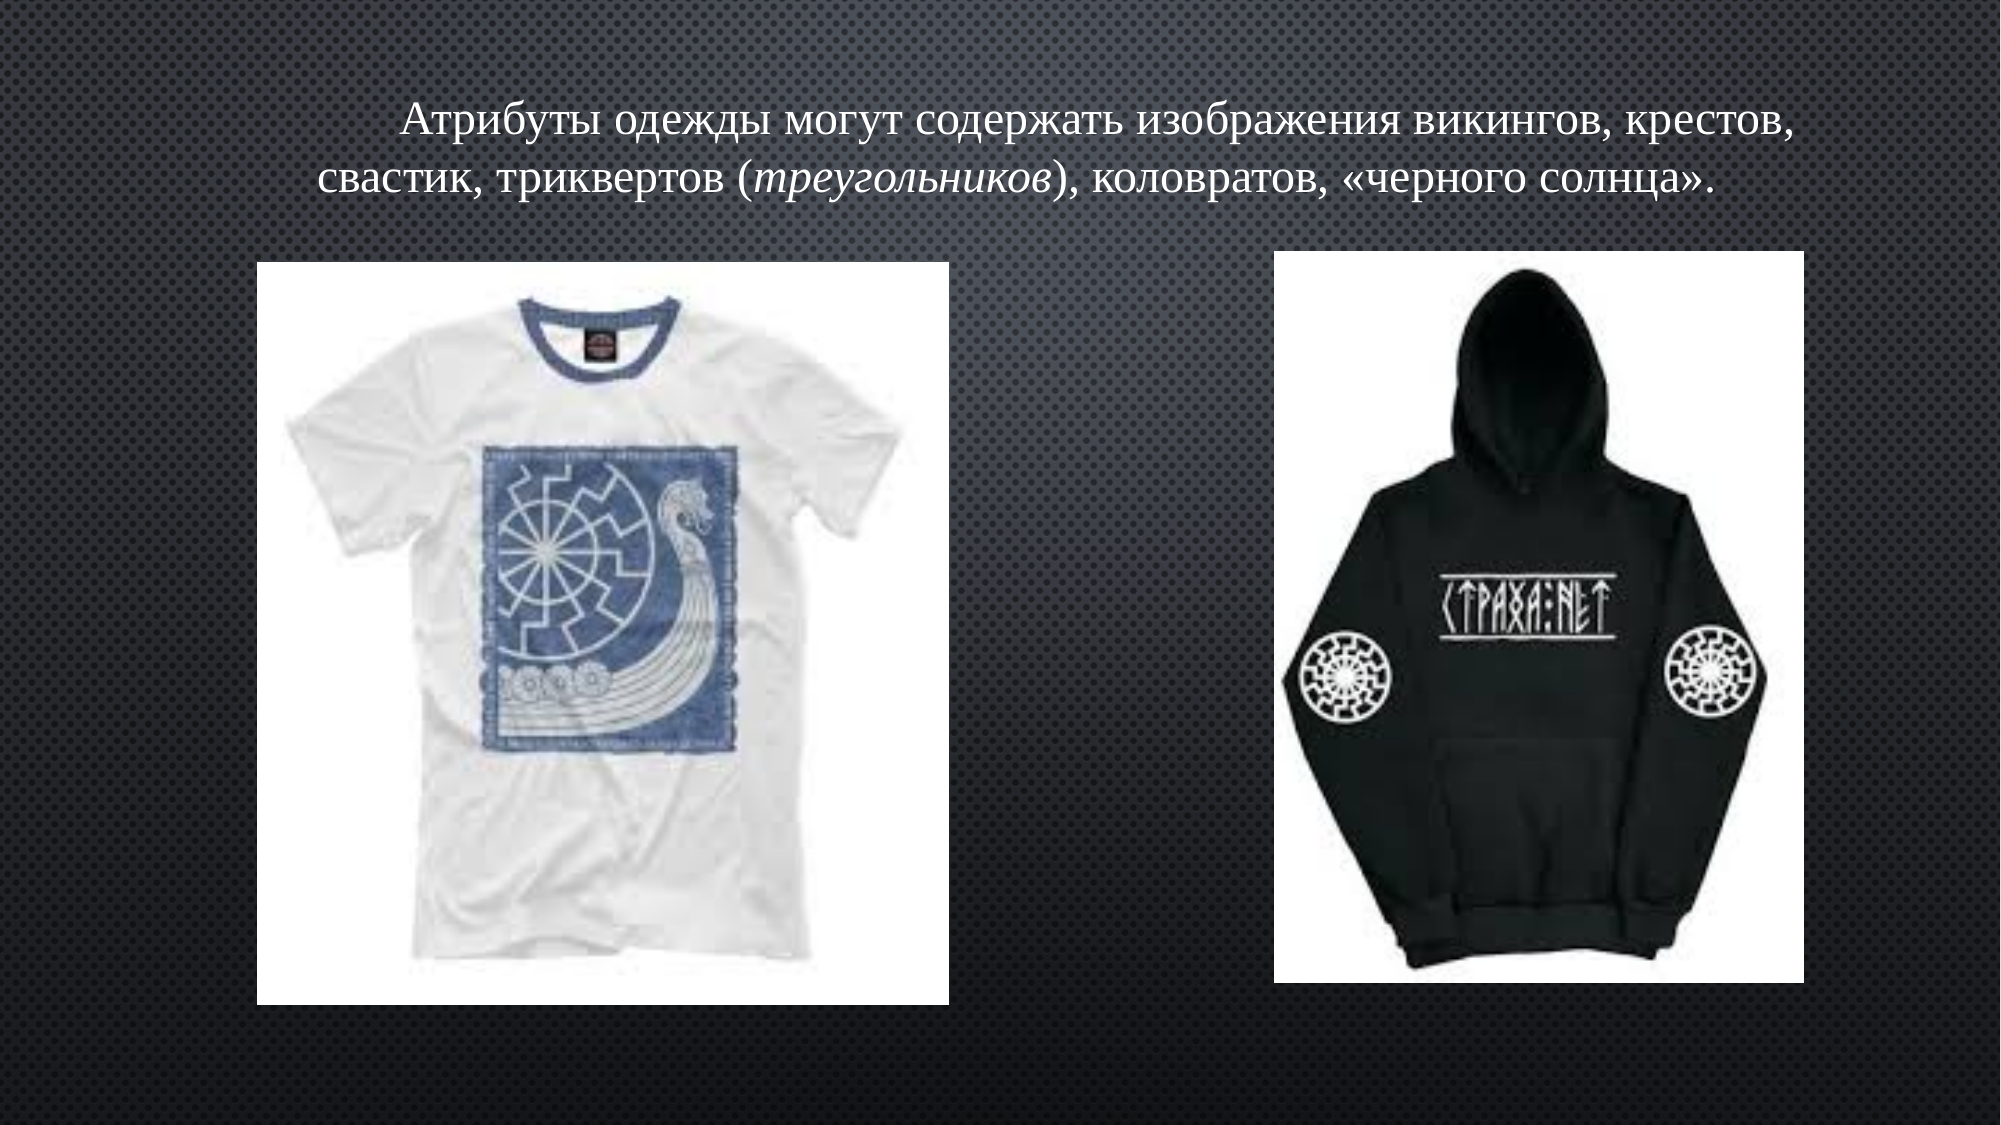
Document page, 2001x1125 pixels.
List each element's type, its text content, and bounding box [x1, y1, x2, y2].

picture [1273, 251, 1804, 983]
text_box Атрибуты одежды могут содержать изображения викингов, крестов, свастик, триквертов (треугольников), коловратов, «черного солнца». [173, 79, 1874, 210]
picture [257, 262, 949, 1006]
